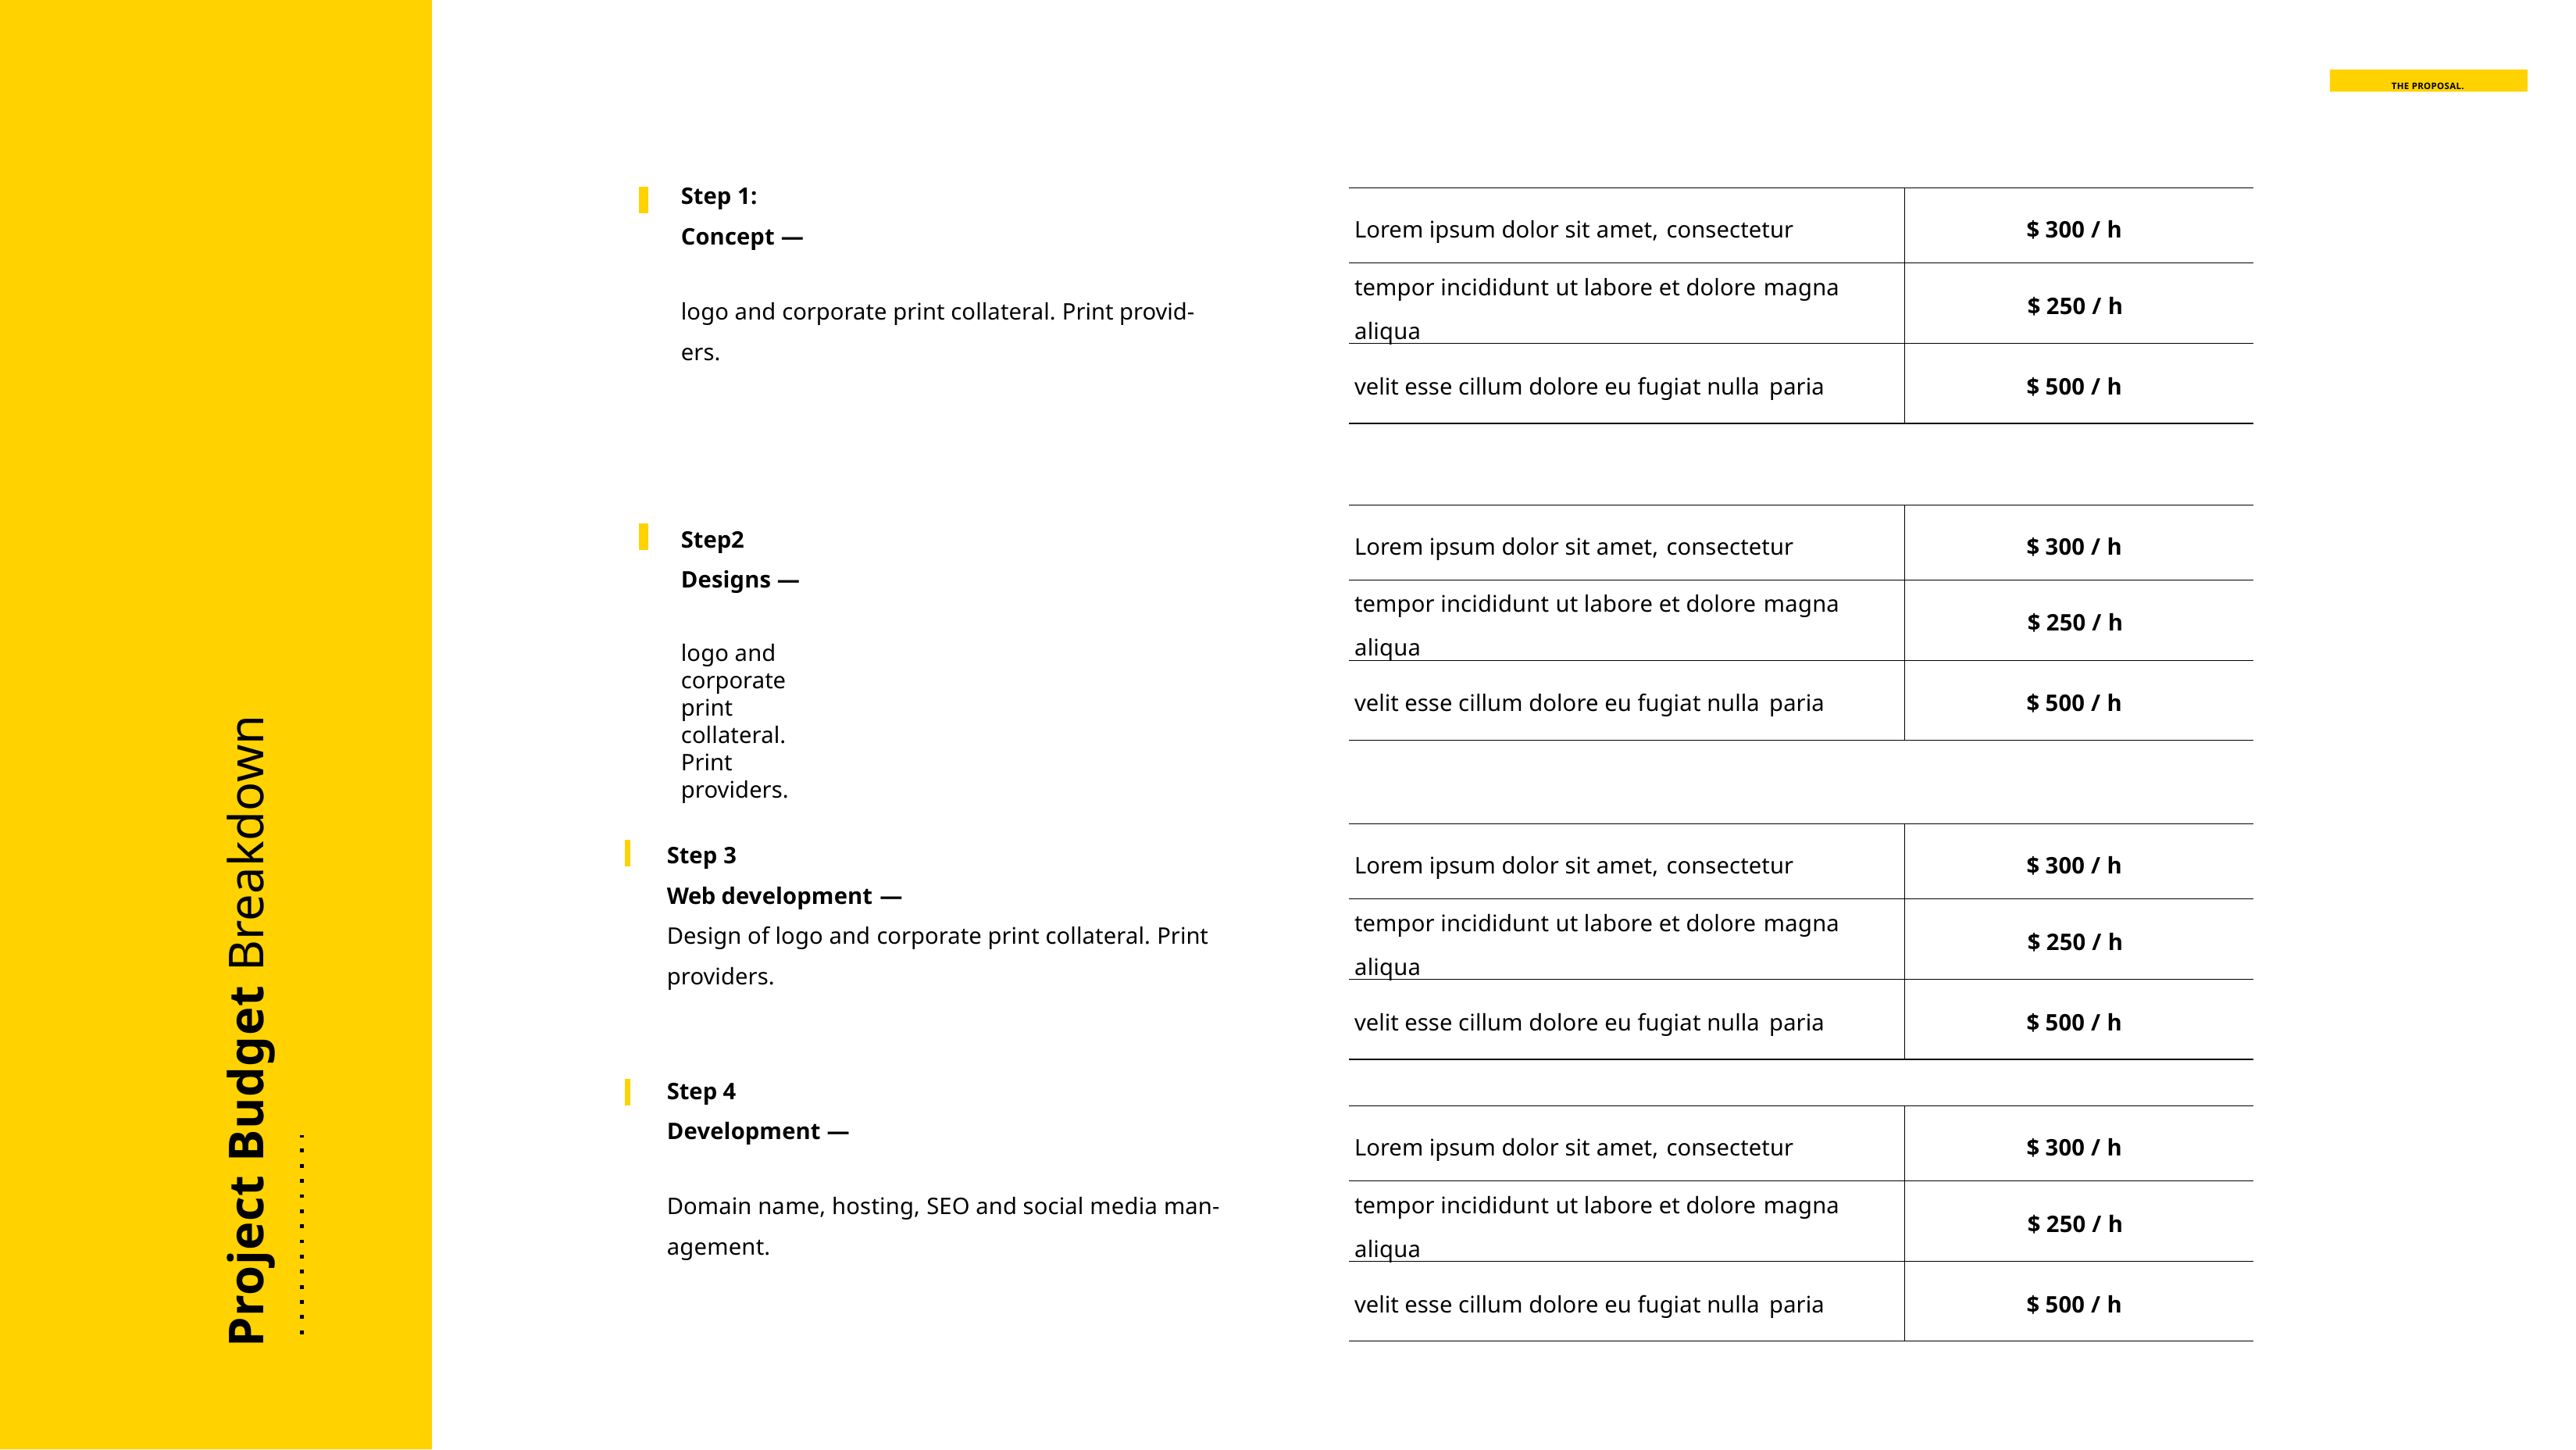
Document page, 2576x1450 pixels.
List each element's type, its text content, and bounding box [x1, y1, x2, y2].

table_header Lorem ipsum dolor sit amet, consectetur [1349, 1106, 1904, 1180]
table_header $ 300 / h [1905, 505, 2253, 580]
table_header $ 300 / h [1905, 824, 2253, 898]
table_cell tempor incididunt ut labore et dolore magna aliqua [1349, 1181, 1904, 1261]
table_cell tempor incididunt ut labore et dolore magna aliqua [1349, 899, 1904, 979]
text_box [0, 0, 432, 1450]
table_cell velit esse cillum dolore eu fugiat nulla paria [1349, 344, 1904, 423]
text_box Step 4 Development — Domain name, hosting, SEO and social media man- agement. [665, 1062, 1269, 1260]
table_header $ 300 / h [1905, 1106, 2253, 1180]
table_cell $ 250 / h [1905, 899, 2253, 979]
text_box Project Budget Breakdown [216, 138, 274, 1349]
table_cell velit esse cillum dolore eu fugiat nulla paria [1349, 1262, 1904, 1341]
table_header Lorem ipsum dolor sit amet, consectetur [1349, 824, 1904, 898]
table_cell velit esse cillum dolore eu fugiat nulla paria [1349, 661, 1904, 740]
table_cell tempor incididunt ut labore et dolore magna aliqua [1349, 263, 1904, 343]
table_cell velit esse cillum dolore eu fugiat nulla paria [1349, 980, 1904, 1059]
table_cell $ 500 / h [1905, 980, 2253, 1059]
table_cell $ 500 / h [1905, 1262, 2253, 1341]
table_cell $ 250 / h [1905, 1181, 2253, 1261]
text_box Step2 Designs — logo and corporate print collateral. Print providers. [679, 510, 1267, 803]
table_header $ 300 / h [1905, 188, 2253, 262]
table_header Lorem ipsum dolor sit amet, consectetur [1349, 188, 1904, 262]
table_header Lorem ipsum dolor sit amet, consectetur [1349, 505, 1904, 580]
table_cell $ 250 / h [1905, 263, 2253, 343]
text_box Step 3 Web development — Design of logo and corporate print collateral. Print providers. [665, 827, 1251, 989]
text_box THE PROPOSAL. [2329, 70, 2528, 92]
table_cell $ 500 / h [1905, 661, 2253, 740]
table_cell $ 500 / h [1905, 344, 2253, 423]
table_cell tempor incididunt ut labore et dolore magna aliqua [1349, 580, 1904, 660]
text_box Step 1: Concept — logo and corporate print collateral. Print provid- ers. [679, 167, 1236, 365]
table_cell $ 250 / h [1905, 580, 2253, 660]
